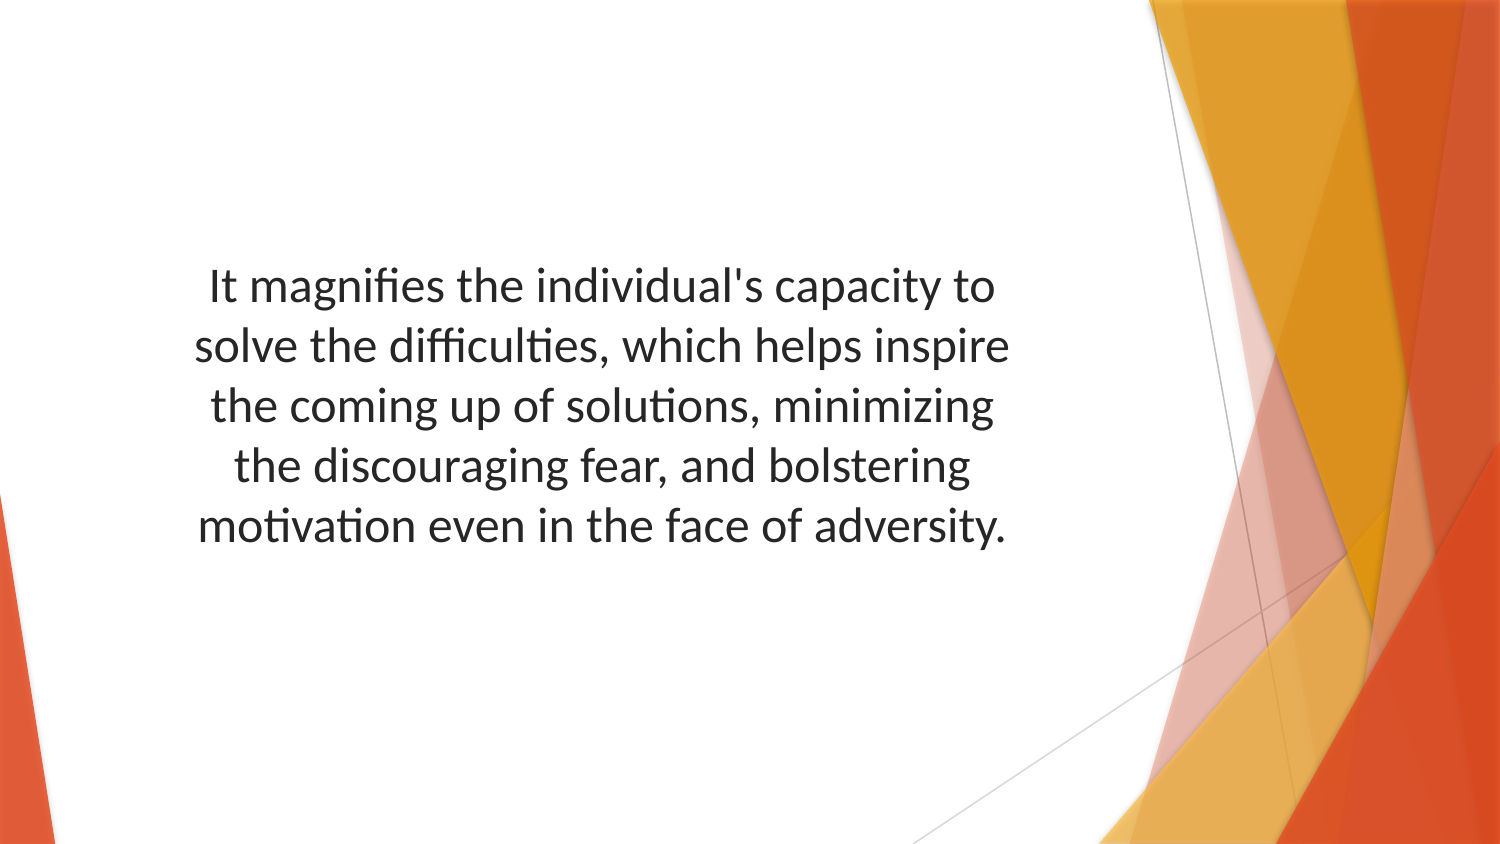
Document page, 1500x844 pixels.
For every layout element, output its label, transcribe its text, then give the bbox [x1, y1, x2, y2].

list It magnifies the individual's capacity to solve the difficulties, which helps inspire the coming up of solutions, minimizing the discouraging fear, and bolstering motivation even in the face of adversity. [171, 244, 1034, 765]
